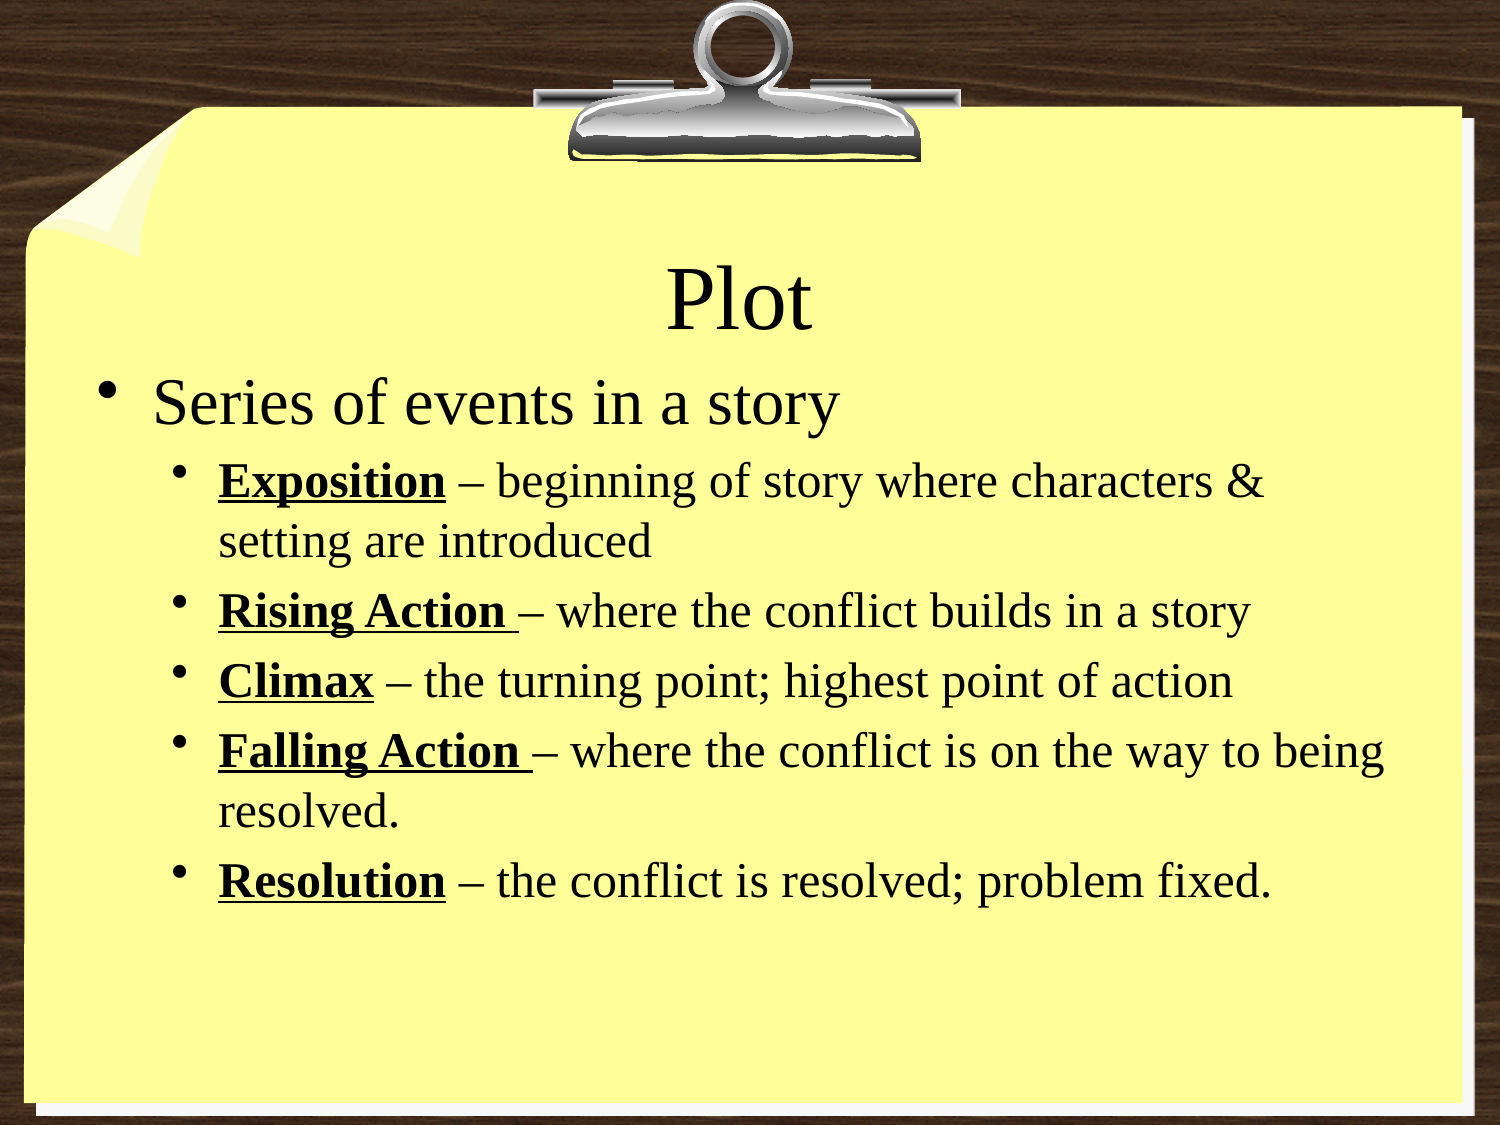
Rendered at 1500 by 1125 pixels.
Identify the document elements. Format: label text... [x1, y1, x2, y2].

title Plot [77, 199, 1403, 388]
list Series of events in a story Exposition – beginning of story where characters & setting are introduced Rising Action – where the conflict builds in a story Climax – the turning point; highest point of action Falling Action – where the conflict is on the way to being resolved. Resolution – the conflict is resolved; problem fixed. [80, 349, 1405, 976]
picture [0, 0, 1500, 1125]
picture [710, 15, 775, 78]
